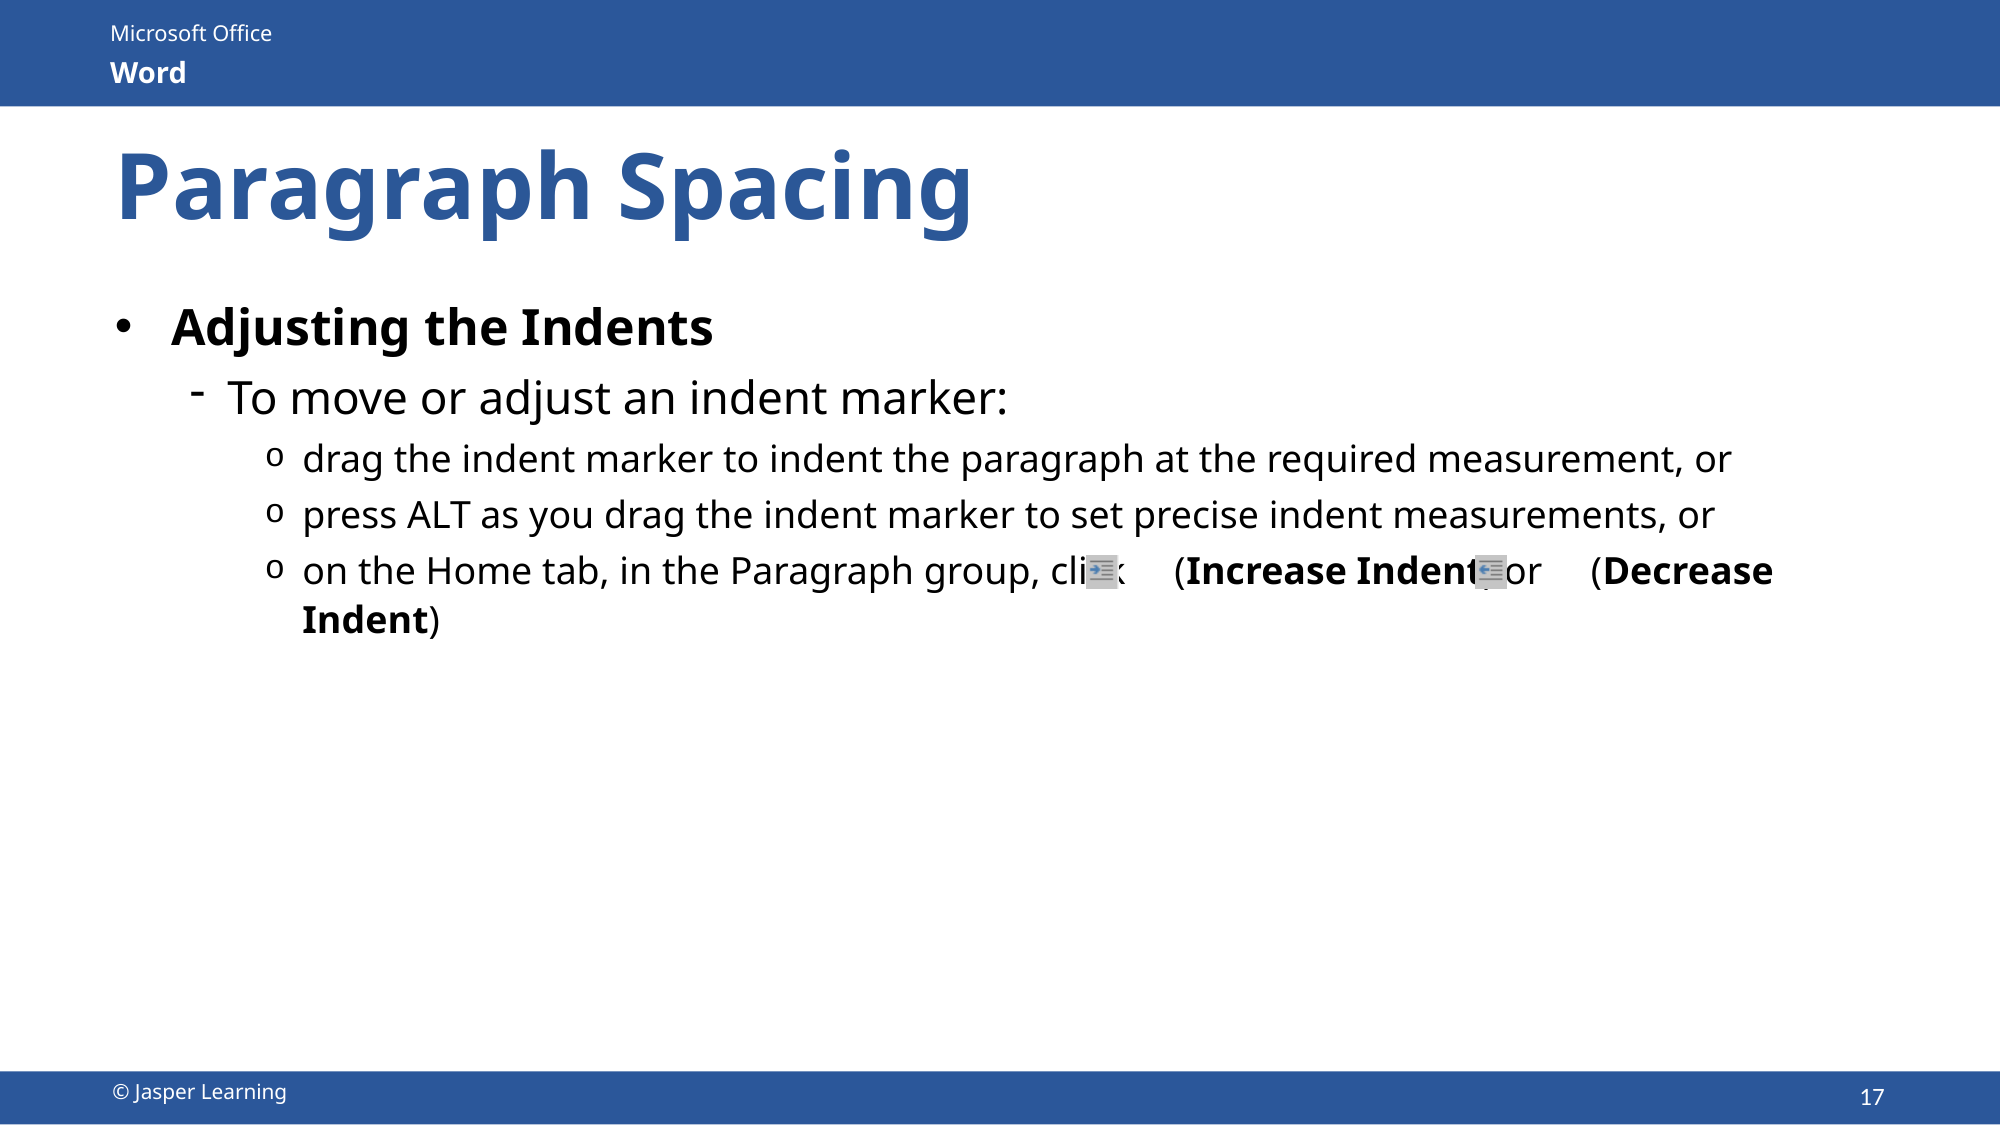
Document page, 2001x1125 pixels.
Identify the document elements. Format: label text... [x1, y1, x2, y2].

picture [1474, 555, 1507, 589]
title Paragraph Spacing [99, 118, 1866, 248]
slide_number 17 [1433, 1065, 1900, 1125]
list Adjusting the Indents To move or adjust an indent marker: drag the indent marker to indent the paragraph at the required measurement, or press ALT as you drag the indent marker to set precise indent measurements, or on the Home tab, in the Paragraph group, click (Increase Indent) or (Decrease Indent) [99, 283, 1900, 1026]
footer © Jasper Learning [97, 1072, 773, 1114]
picture [1086, 555, 1120, 589]
